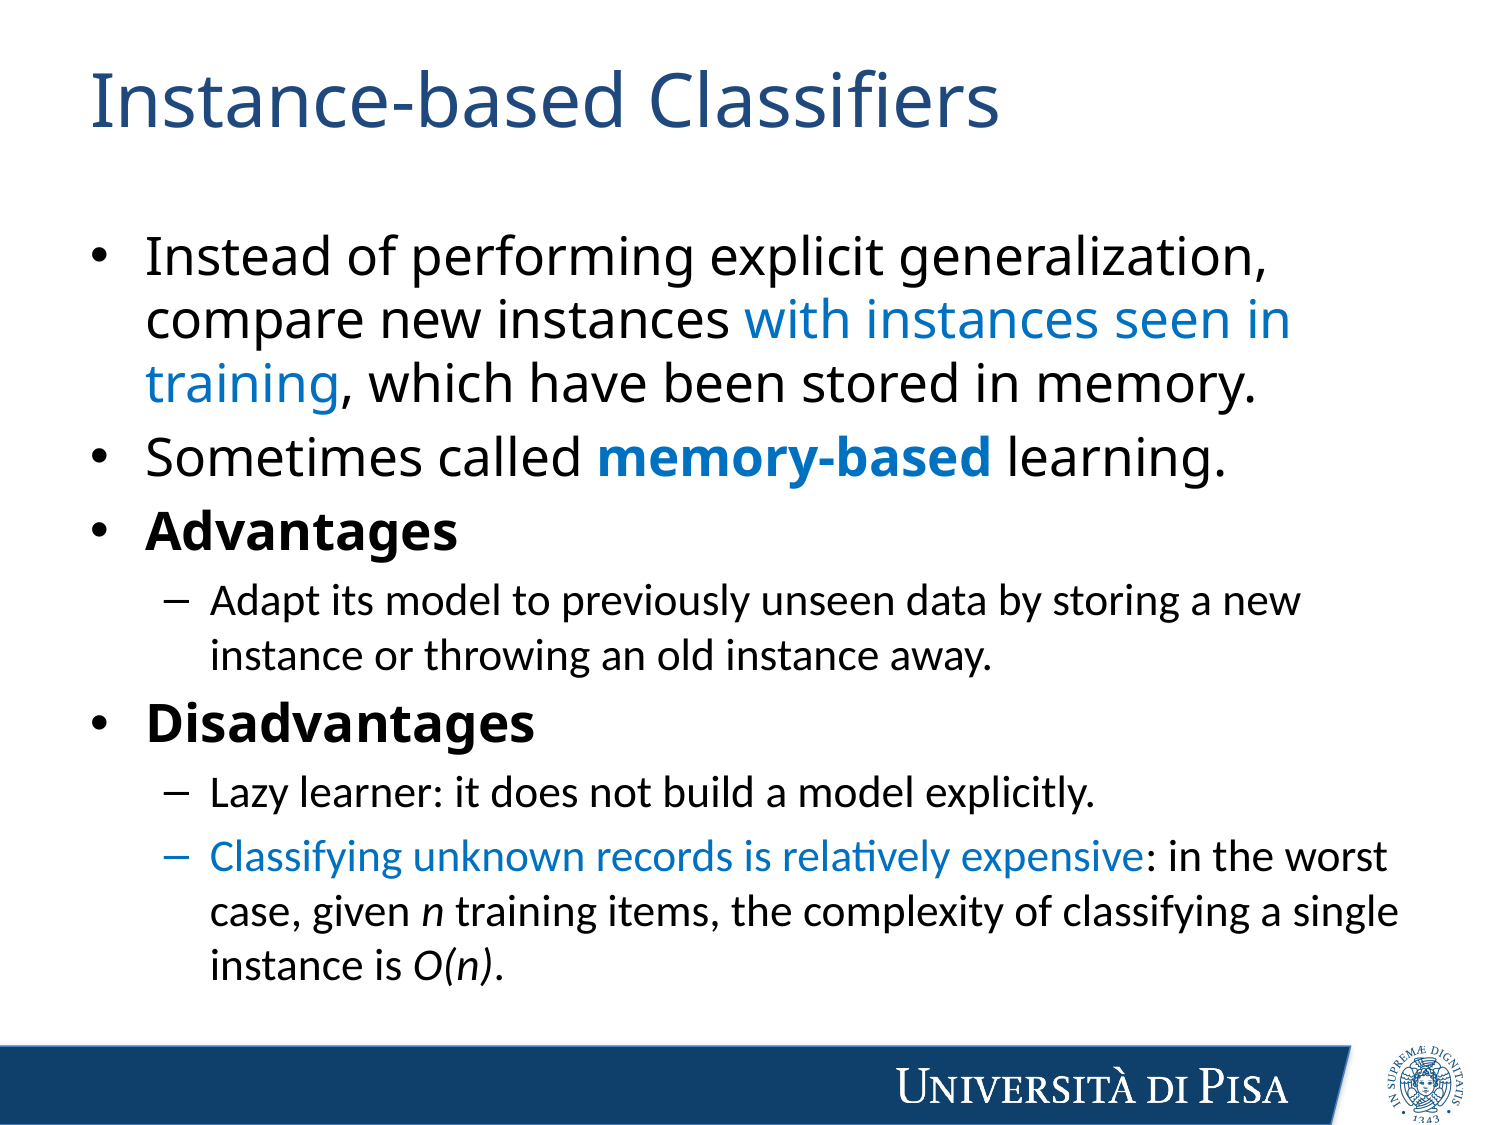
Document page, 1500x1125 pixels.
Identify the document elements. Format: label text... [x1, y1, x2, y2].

list Instead of performing explicit generalization, compare new instances with instances seen in training, which have been stored in memory. Sometimes called memory-based learning. Advantages Adapt its model to previously unseen data by storing a new instance or throwing an old instance away. Disadvantages Lazy learner: it does not build a model explicitly. Classifying unknown records is relatively expensive: in the worst case, given n training items, the complexity of classifying a single instance is O(n). [75, 214, 1425, 1005]
title Instance-based Classifiers [75, 3, 1425, 191]
